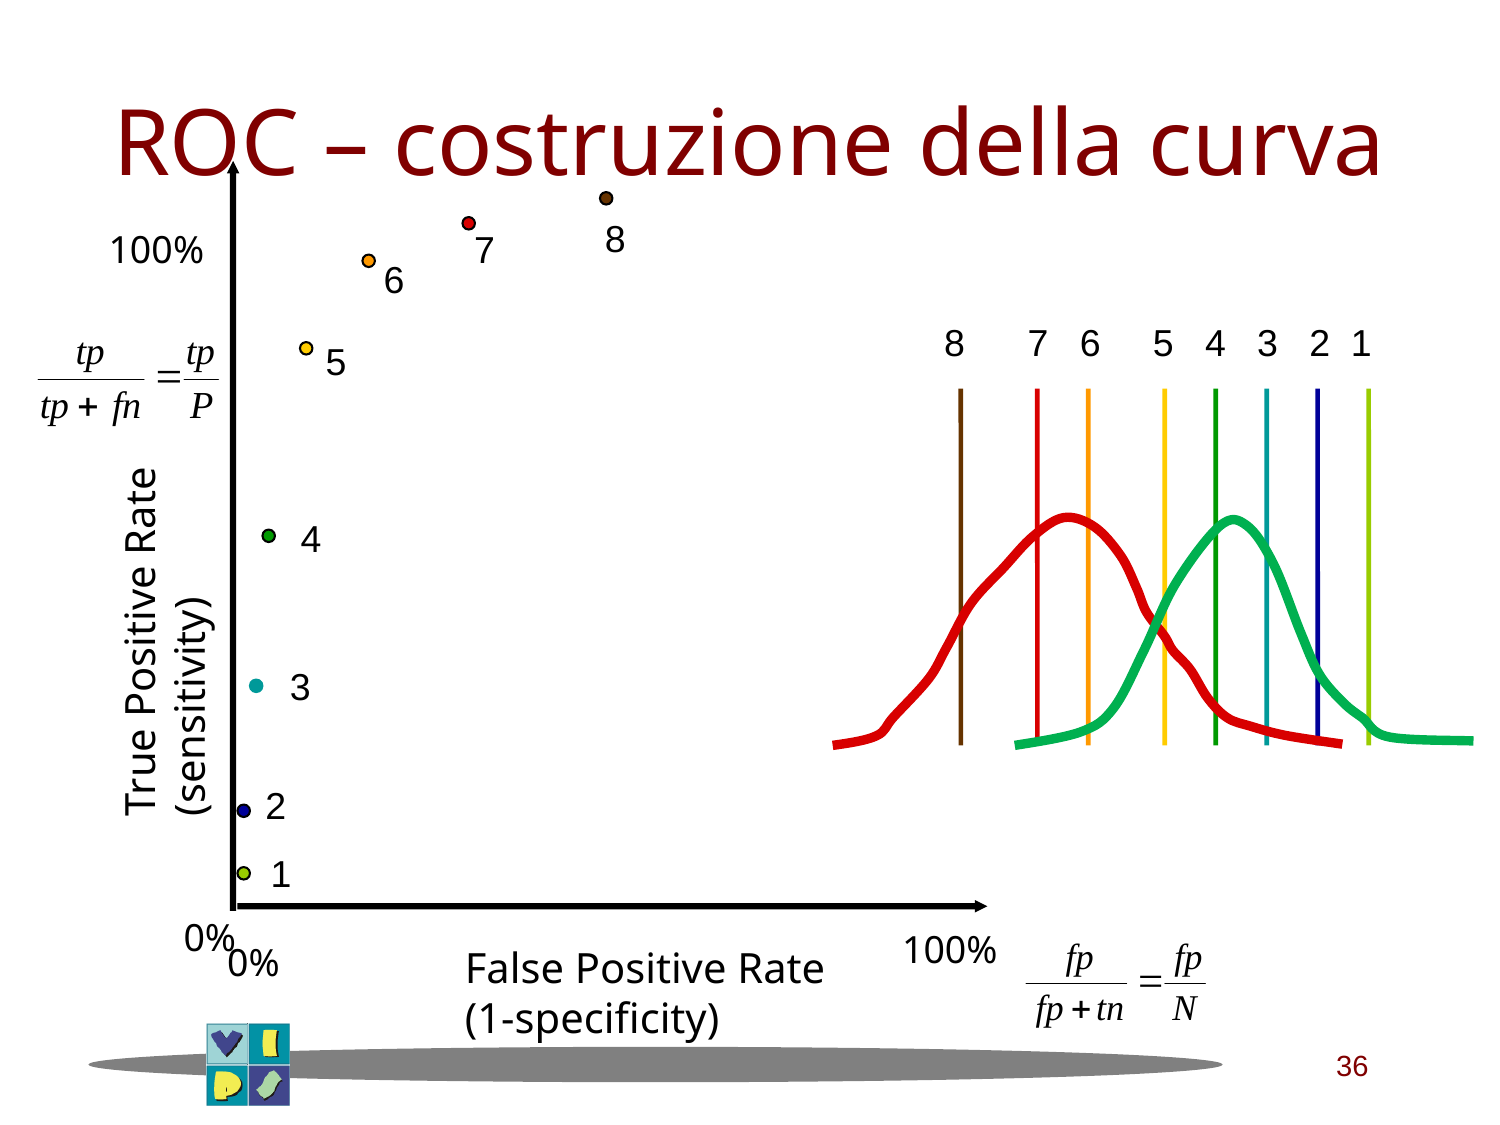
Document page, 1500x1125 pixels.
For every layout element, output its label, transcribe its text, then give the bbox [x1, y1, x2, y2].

text_box [299, 342, 310, 355]
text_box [1019, 934, 1214, 1035]
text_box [832, 388, 1474, 746]
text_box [31, 328, 227, 434]
text_box [599, 192, 613, 205]
text_box 1 [260, 842, 316, 903]
text_box 6 [368, 249, 429, 309]
text_box 7 [459, 218, 520, 279]
text_box 8 [589, 207, 650, 268]
text_box 3 [275, 655, 336, 716]
text_box 2 [260, 774, 311, 834]
picture [206, 1023, 290, 1106]
slide_number 36 [1033, 1039, 1384, 1118]
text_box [212, 905, 1026, 1050]
text_box 5 [310, 330, 371, 391]
text_box 8 7 6 5 4 3 2 1 [887, 311, 1395, 372]
title ROC – costruzione della curva [75, 45, 1425, 233]
text_box [362, 254, 368, 267]
text_box 4 [285, 507, 346, 567]
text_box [93, 160, 257, 968]
text_box [262, 529, 275, 543]
